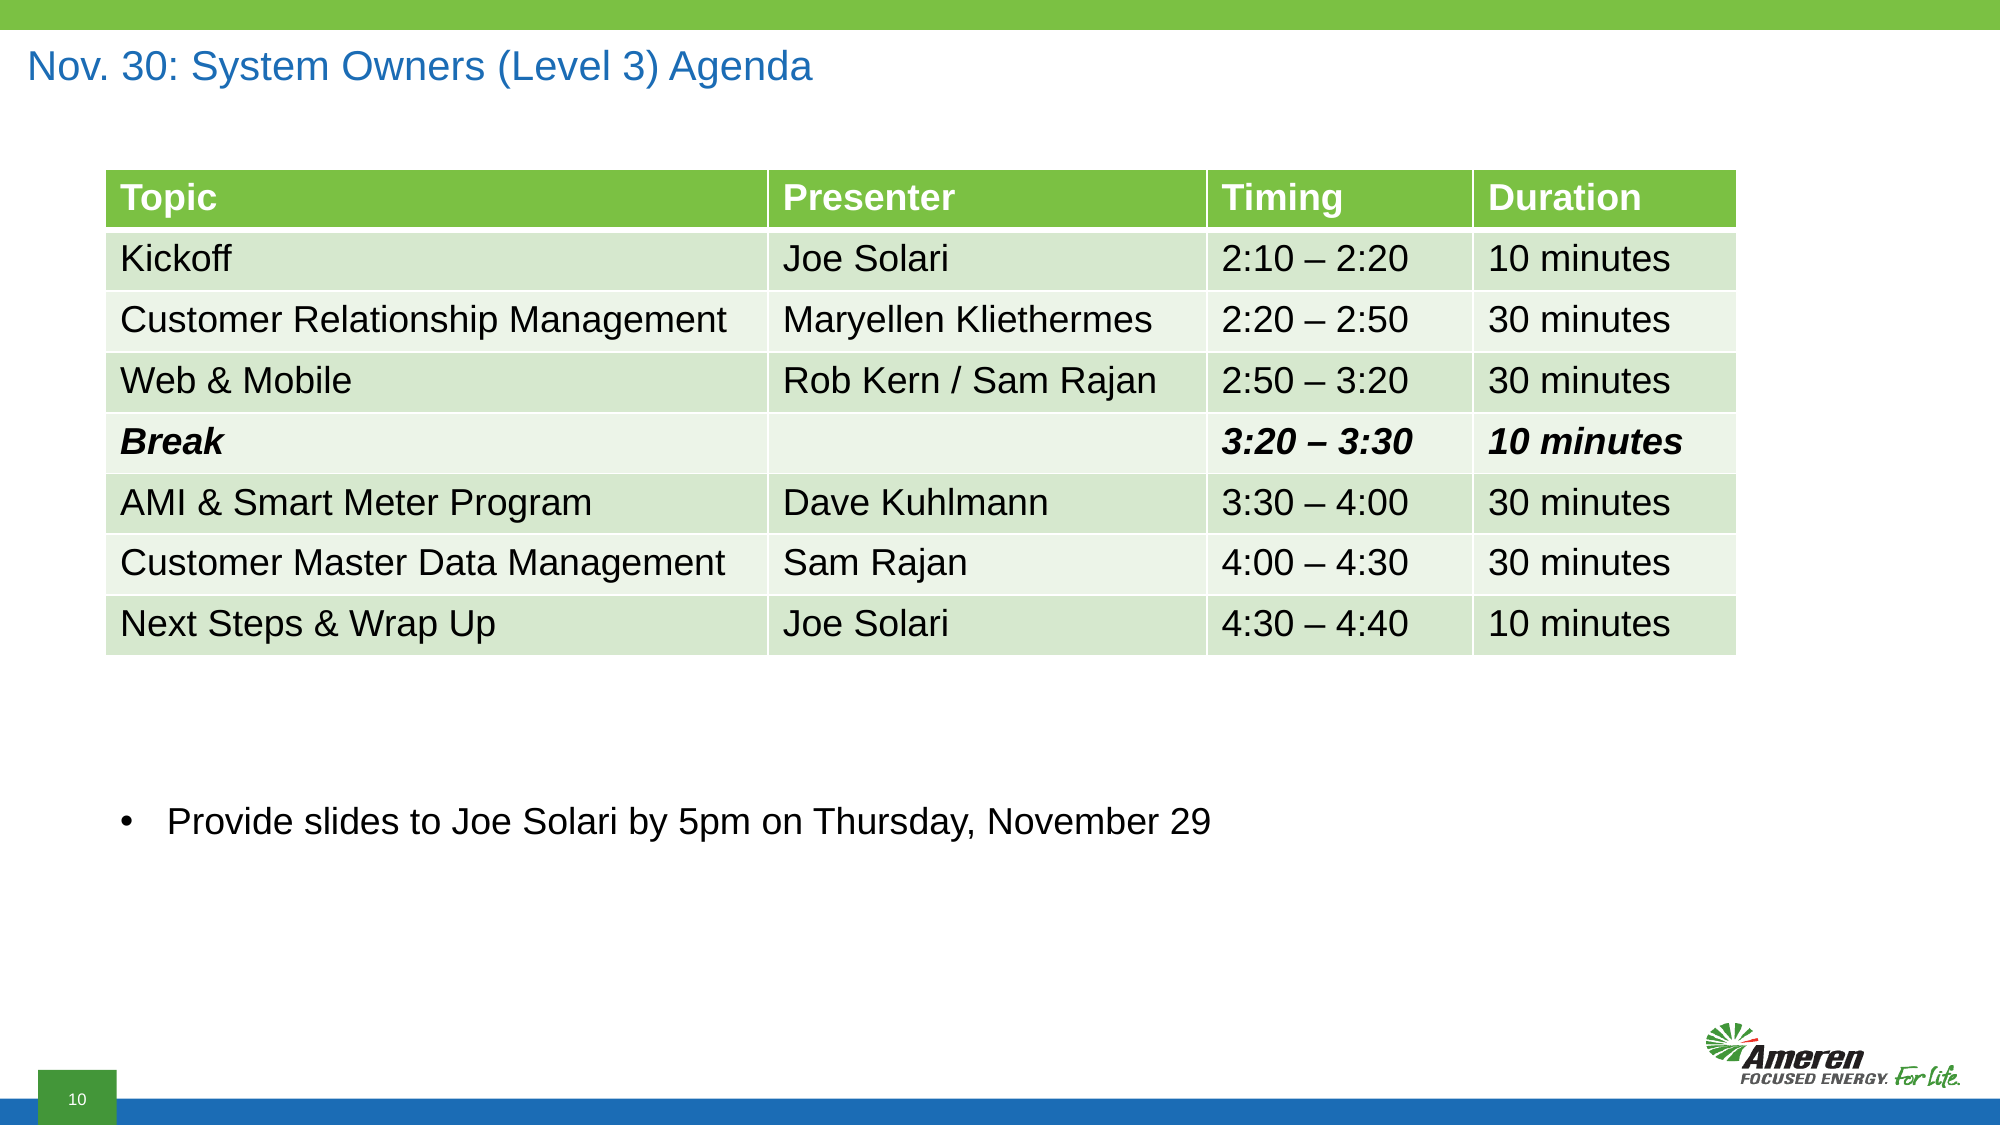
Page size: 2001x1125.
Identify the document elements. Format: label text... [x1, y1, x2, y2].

table_cell 30 minutes [1474, 292, 1736, 351]
table_cell 30 minutes [1474, 535, 1736, 594]
table_cell Customer Master Data Management [106, 535, 767, 594]
table_cell 30 minutes [1474, 353, 1736, 412]
table_cell 4:30 – 4:40 [1208, 596, 1472, 655]
table_cell 10 minutes [1474, 414, 1736, 473]
table_cell Next Steps & Wrap Up [106, 596, 767, 655]
table_cell Customer Relationship Management [106, 292, 767, 351]
table_cell Maryellen Kliethermes [769, 292, 1206, 351]
table_cell 10 minutes [1474, 596, 1736, 655]
text_box Provide slides to Joe Solari by 5pm on Thursday, November 29 [105, 790, 1357, 850]
table_cell Dave Kuhlmann [769, 474, 1206, 533]
table_cell 10 minutes [1474, 233, 1736, 290]
table_cell Kickoff [106, 233, 767, 290]
table_header Duration [1474, 170, 1736, 227]
table_cell Sam Rajan [769, 535, 1206, 594]
table_header Presenter [769, 170, 1206, 227]
table_cell 2:10 – 2:20 [1208, 233, 1472, 290]
picture [1706, 1023, 1967, 1088]
table_header Timing [1208, 170, 1472, 227]
table_cell [769, 414, 1206, 473]
table_cell 2:20 – 2:50 [1208, 292, 1472, 351]
table_cell Break [106, 414, 767, 473]
table_cell 3:30 – 4:00 [1208, 474, 1472, 533]
title Nov. 30: System Owners (Level 3) Agenda [27, 38, 1951, 89]
table_cell Joe Solari [769, 233, 1206, 290]
table_cell Joe Solari [769, 596, 1206, 655]
table_header Topic [106, 170, 767, 227]
table_cell Web & Mobile [106, 353, 767, 412]
table_cell 2:50 – 3:20 [1208, 353, 1472, 412]
table_cell 4:00 – 4:30 [1208, 535, 1472, 594]
table_cell 3:20 – 3:30 [1208, 414, 1472, 473]
table_cell 30 minutes [1474, 474, 1736, 533]
table_cell AMI & Smart Meter Program [106, 474, 767, 533]
table_cell Rob Kern / Sam Rajan [769, 353, 1206, 412]
